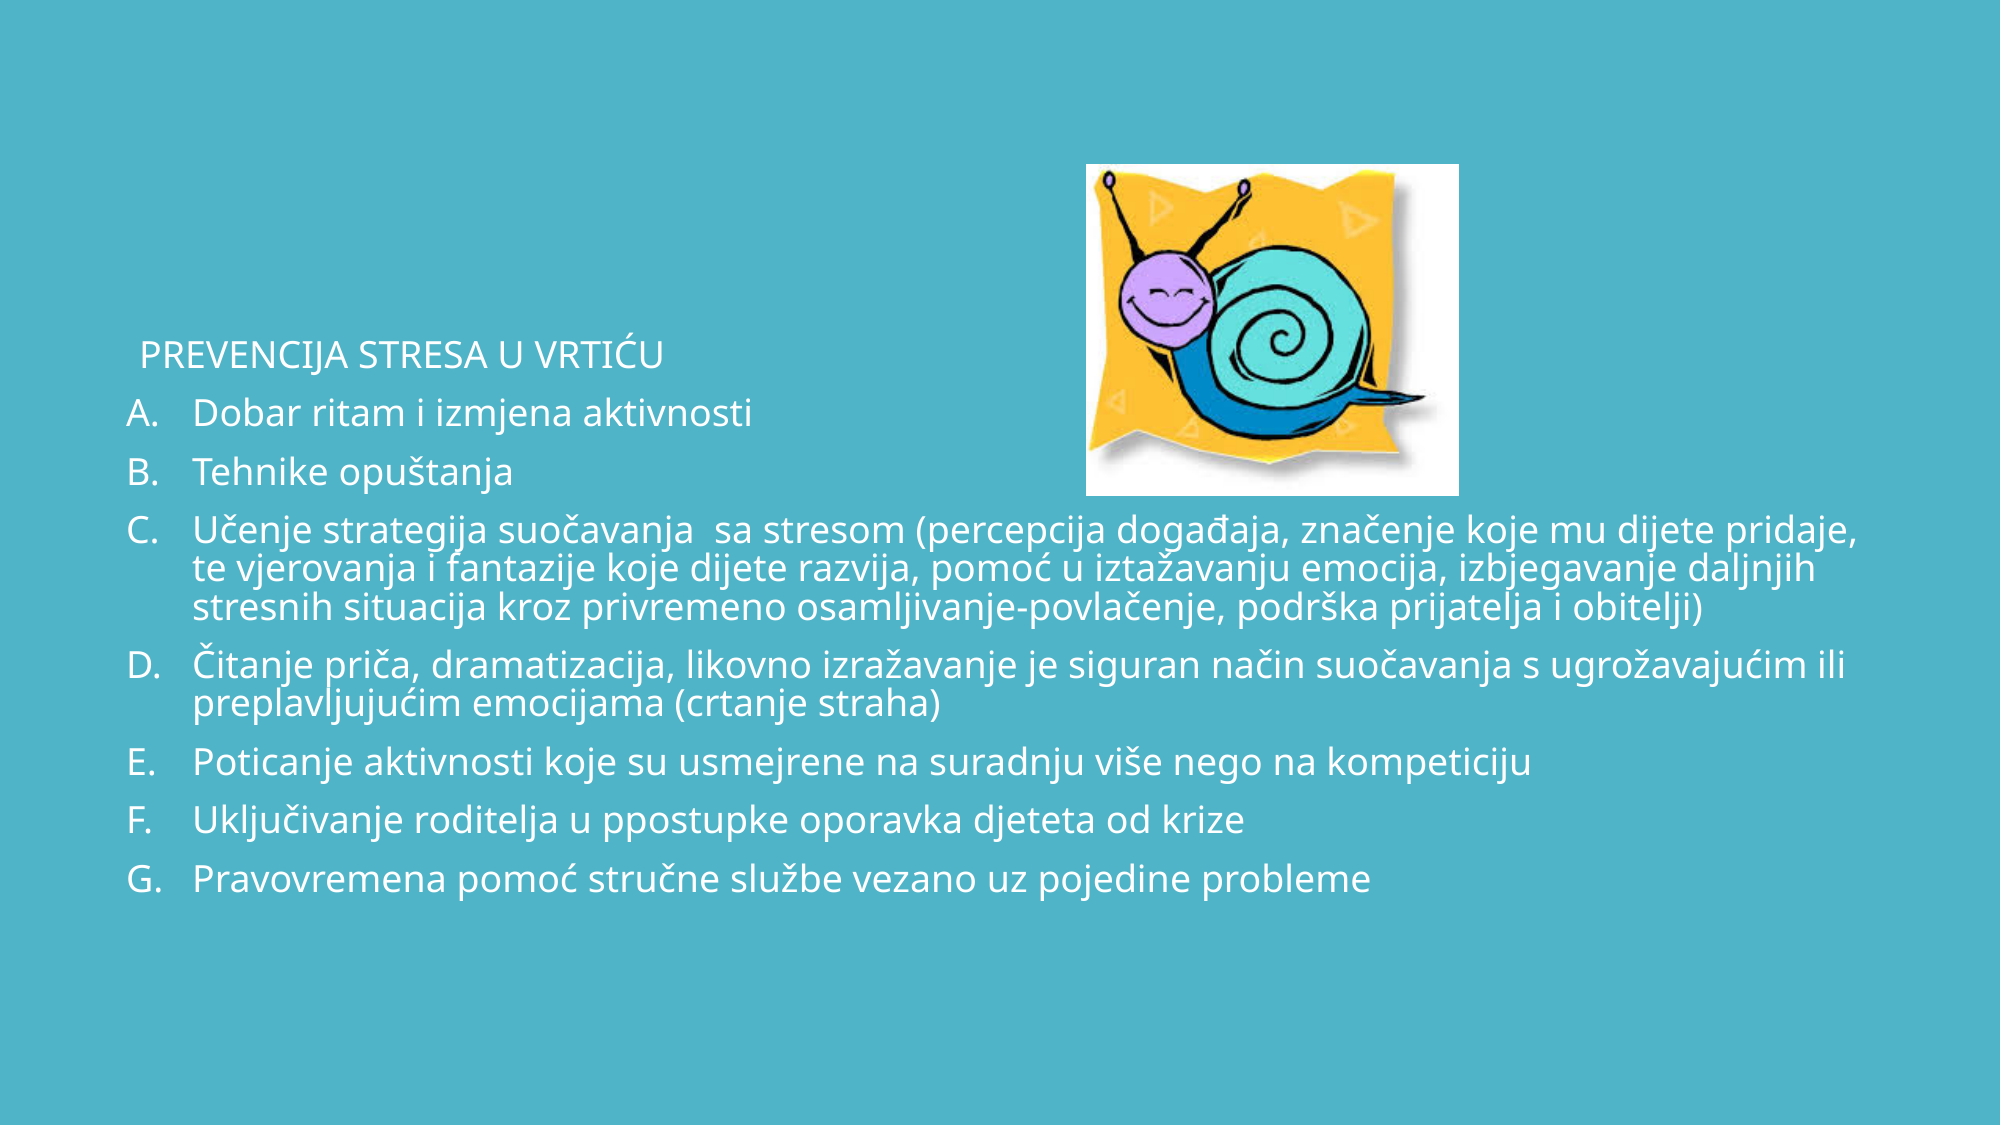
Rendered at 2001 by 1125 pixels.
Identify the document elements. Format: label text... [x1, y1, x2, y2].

list PREVENCIJA STRESA U VRTIĆU Dobar ritam i izmjena aktivnosti Tehnike opuštanja Učenje strategija suočavanja sa stresom (percepcija događaja, značenje koje mu dijete pridaje, te vjerovanja i fantazije koje dijete razvija, pomoć u iztažavanju emocija, izbjegavanje daljnjih stresnih situacija kroz privremeno osamljivanje-povlačenje, podrška prijatelja i obitelji) Čitanje priča, dramatizacija, likovno izražavanje je siguran način suočavanja s ugrožavajućim ili preplavljujućim emocijama (crtanje straha) Poticanje aktivnosti koje su usmejrene na suradnju više nego na kompeticiju Uključivanje roditelja u ppostupke oporavka djeteta od krize Pravovremena pomoć stručne službe vezano uz pojedine probleme [111, 329, 1876, 948]
picture [1085, 164, 1459, 496]
title P [107, 81, 1875, 354]
